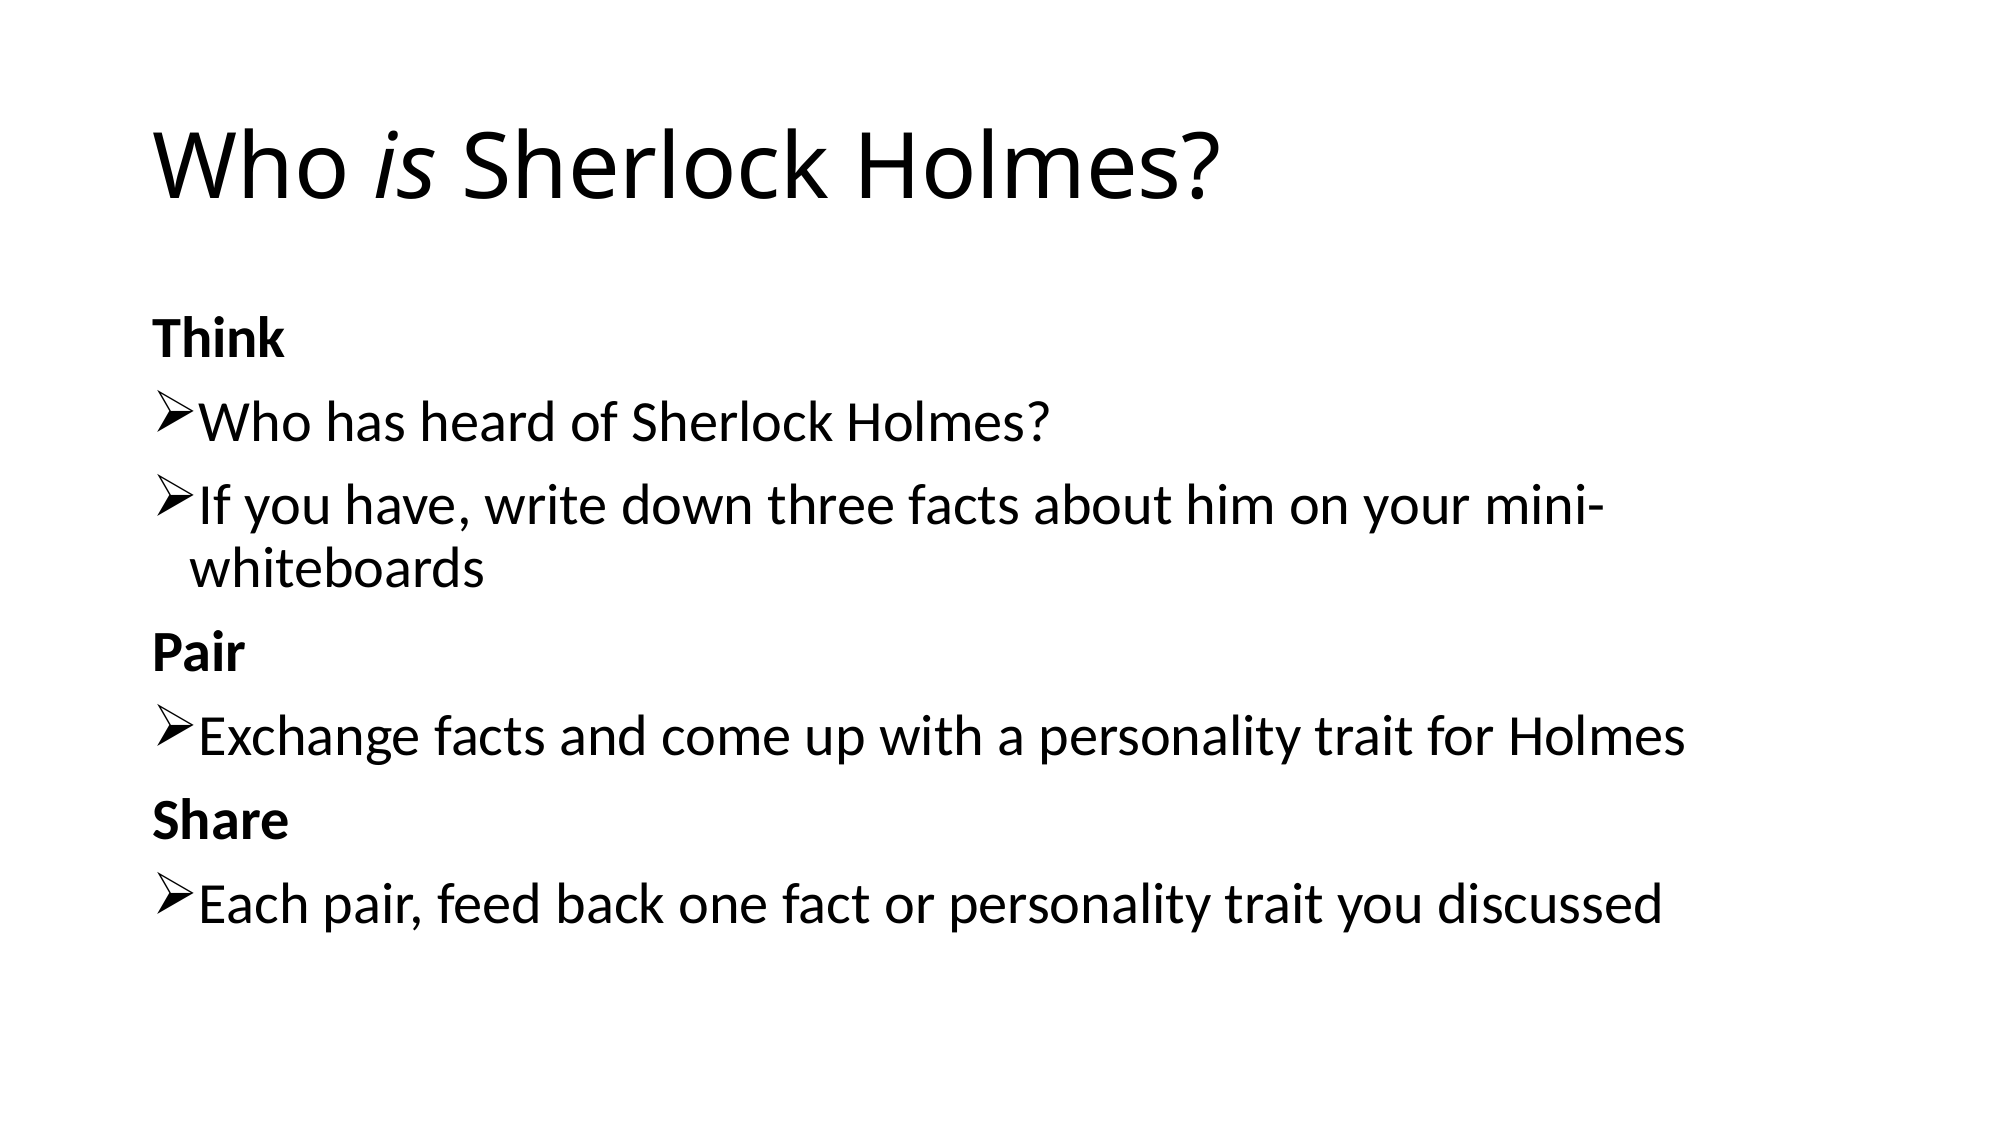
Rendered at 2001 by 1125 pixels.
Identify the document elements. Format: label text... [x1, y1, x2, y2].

title Who is Sherlock Holmes? [137, 59, 1863, 278]
list Think Who has heard of Sherlock Holmes? If you have, write down three facts about him on your mini-whiteboards Pair Exchange facts and come up with a personality trait for Holmes Share Each pair, feed back one fact or personality trait you discussed [137, 299, 1863, 1014]
